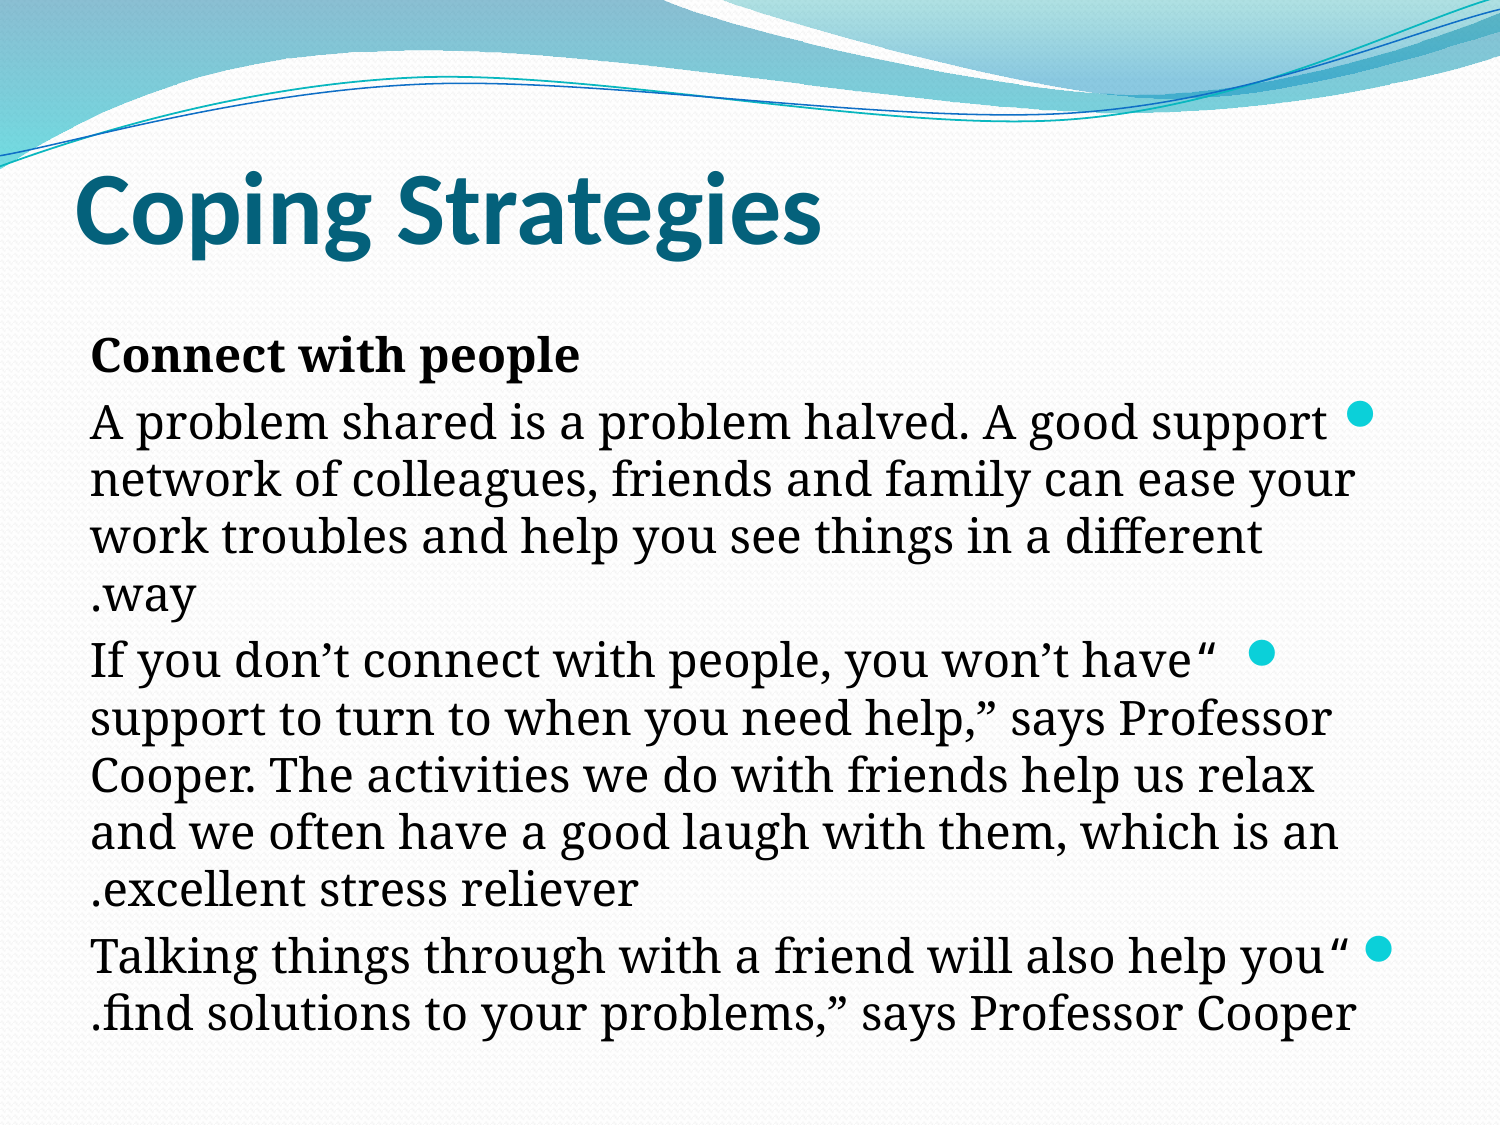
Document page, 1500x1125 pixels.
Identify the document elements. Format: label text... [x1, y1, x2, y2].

list Connect with people A problem shared is a problem halved. A good support network of colleagues, friends and family can ease your work troubles and help you see things in a different way. “If you don’t connect with people, you won’t have support to turn to when you need help,” says Professor Cooper. The activities we do with friends help us relax and we often have a good laugh with them, which is an excellent stress reliever. “Talking things through with a friend will also help you find solutions to your problems,” says Professor Cooper. [75, 317, 1425, 1071]
title Coping Strategies [75, 78, 1425, 266]
